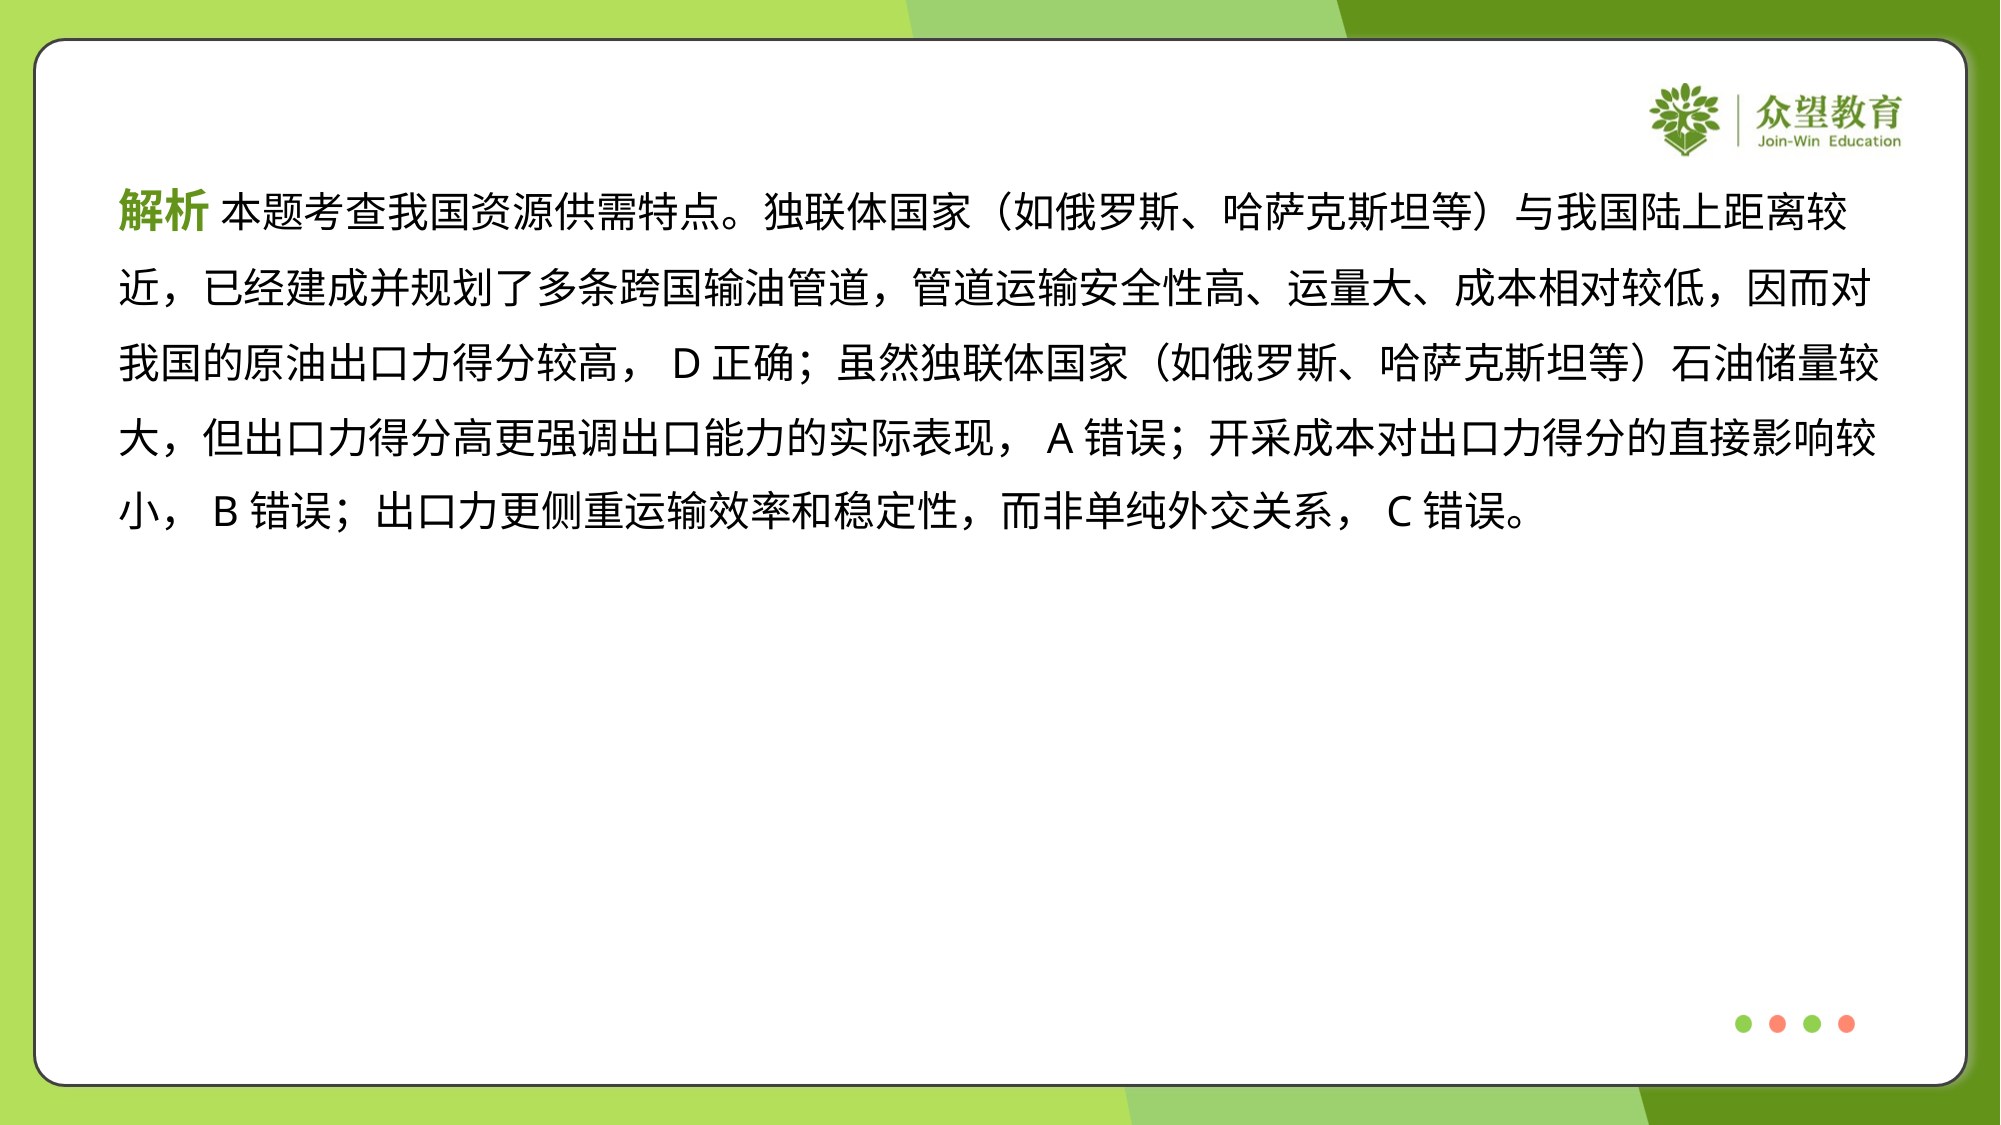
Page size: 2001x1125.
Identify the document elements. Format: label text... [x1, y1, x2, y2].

text_box 解析 本题考查我国资源供需特点。独联体国家（如俄罗斯、哈萨克斯坦等）与我国陆上距离较 近，已经建成并规划了多条跨国输油管道，管道运输安全性高、运量大、成本相对较低，因而对 我国的原油出口力得分较高，D正确；虽然独联体国家（如俄罗斯、哈萨克斯坦等）石油储量较 大，但出口力得分高更强调出口能力的实际表现，A错误；开采成本对出口力得分的直接影响较 小，B错误；出口力更侧重运输效率和稳定性，而非单纯外交关系，C错误。 [118, 159, 1883, 527]
picture [0, 0, 2000, 1125]
